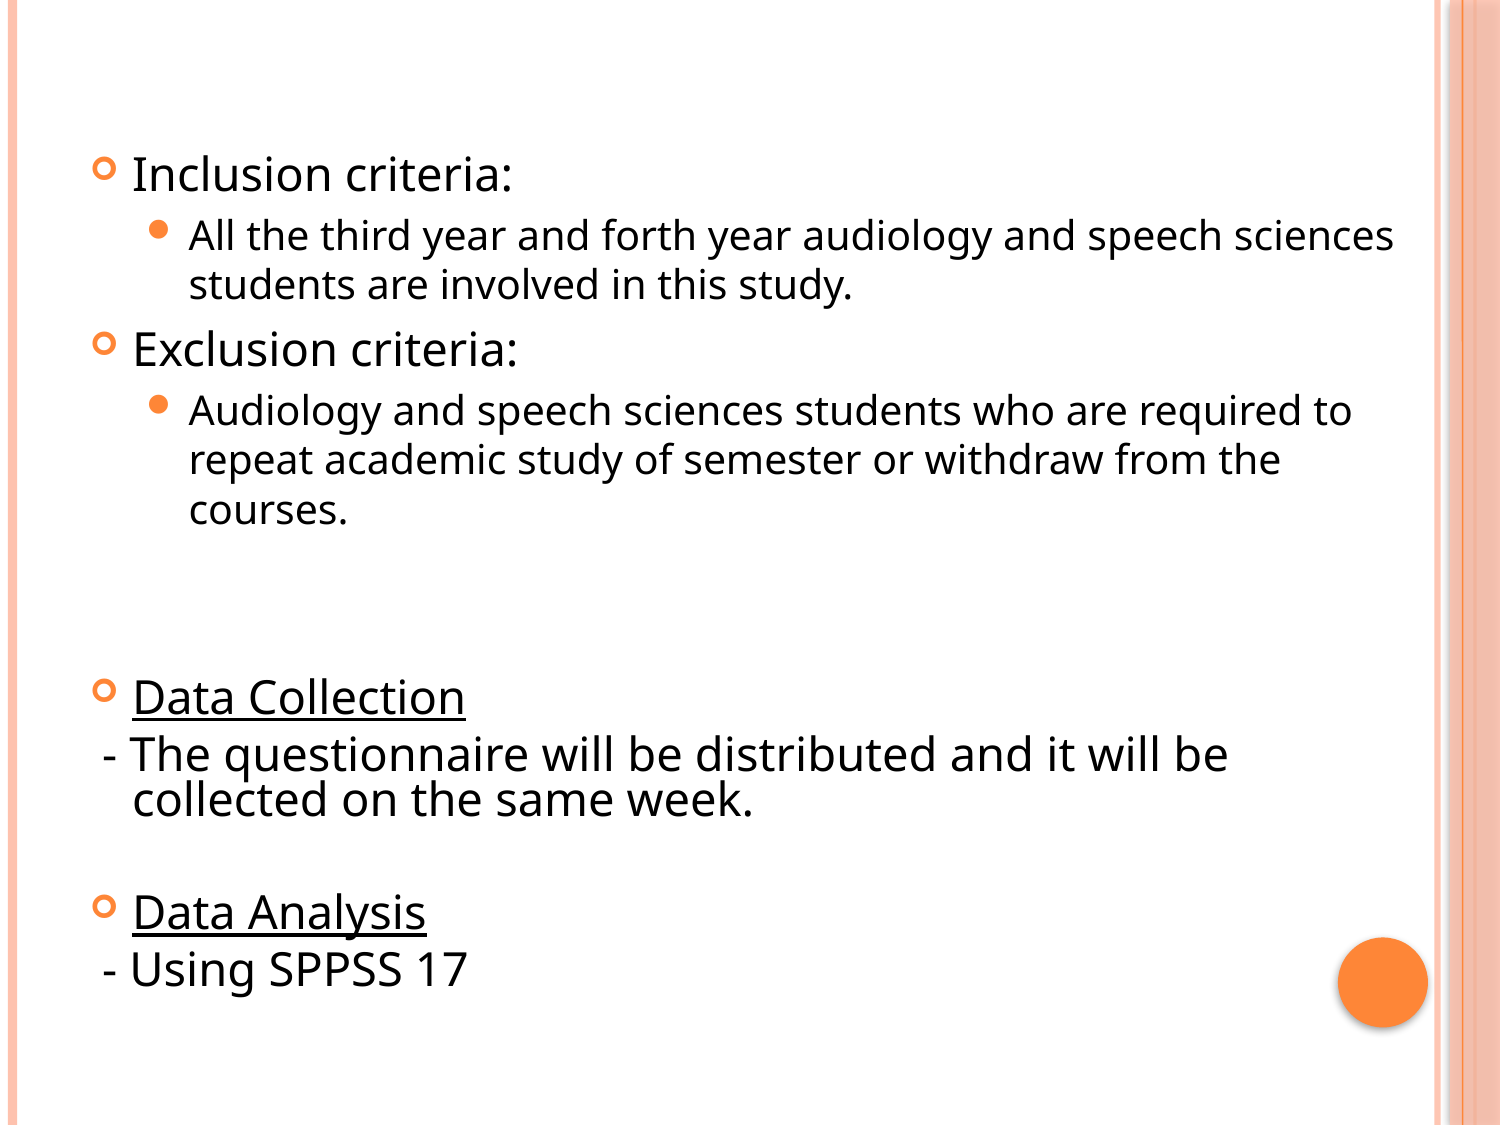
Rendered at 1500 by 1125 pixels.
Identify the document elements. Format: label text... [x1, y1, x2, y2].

list Inclusion criteria: All the third year and forth year audiology and speech sciences students are involved in this study. Exclusion criteria: Audiology and speech sciences students who are required to repeat academic study of semester or withdraw from the courses. Data Collection - The questionnaire will be distributed and it will be collected on the same week. Data Analysis - Using SPPSS 17 [75, 137, 1425, 1005]
